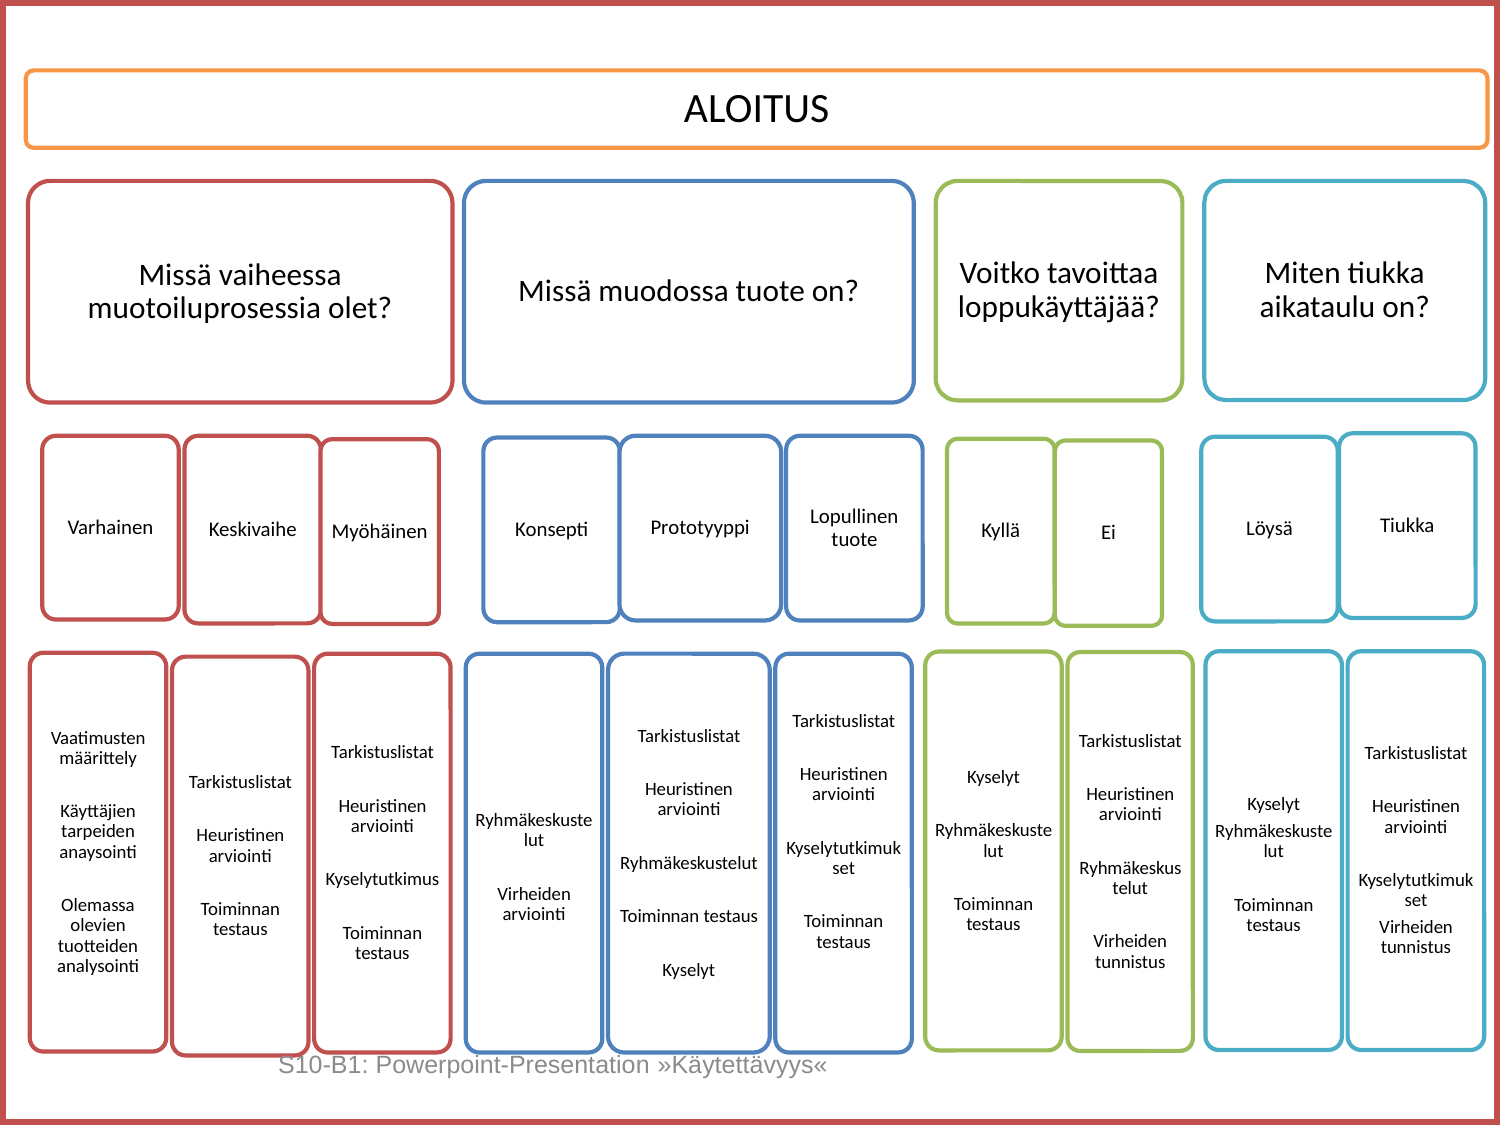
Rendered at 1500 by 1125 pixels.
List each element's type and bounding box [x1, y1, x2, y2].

text_box [0, 0, 1500, 1125]
text_box [24, 70, 1489, 1056]
